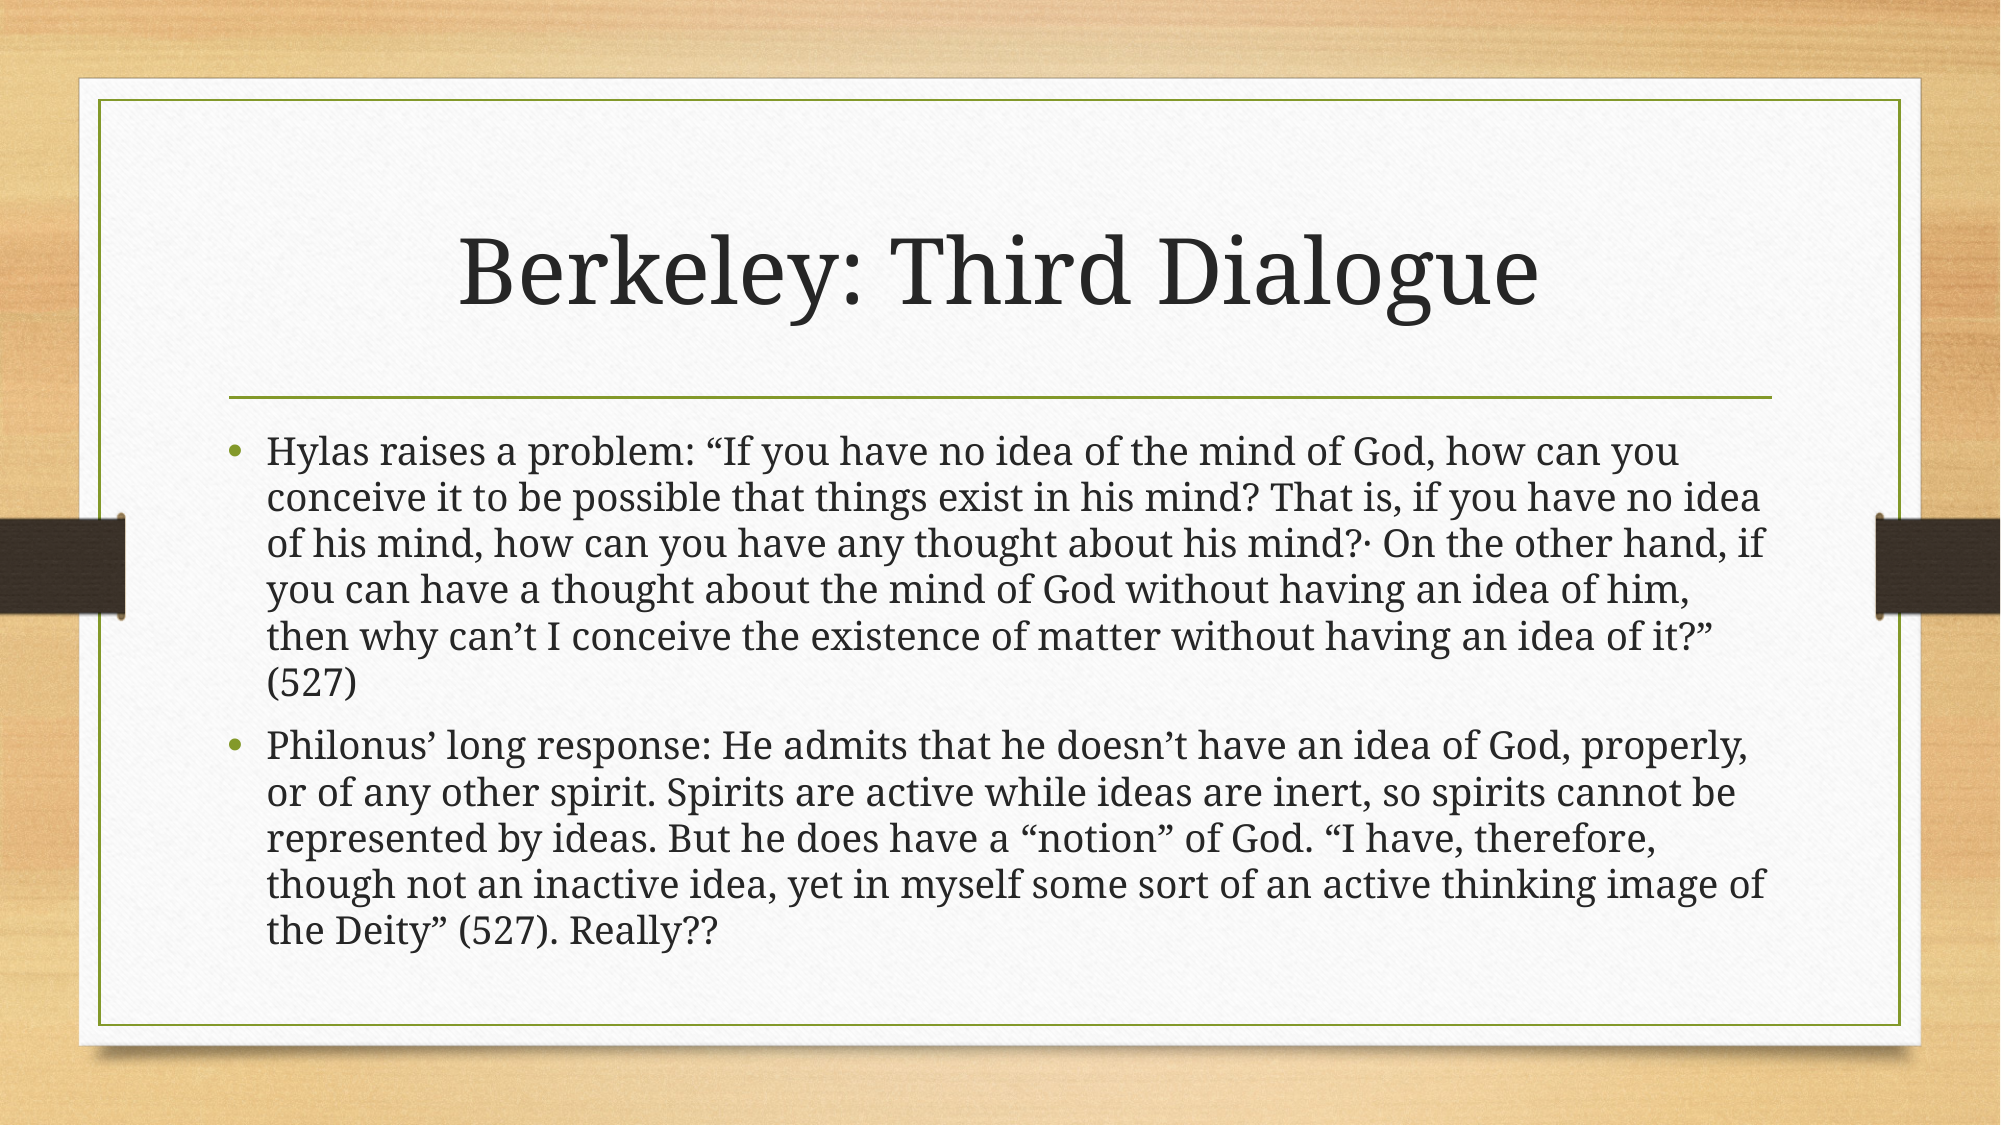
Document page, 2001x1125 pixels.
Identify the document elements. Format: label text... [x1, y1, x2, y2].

picture [0, 0, 2001, 1125]
list Hylas raises a problem: “If you have no idea of the mind of God, how can you conceive it to be possible that things exist in his mind? That is, if you have no idea of his mind, how can you have any thought about his mind?· On the other hand, if you can have a thought about the mind of God without having an idea of him, then why can’t I conceive the existence of matter without having an idea of it?” (527) Philonus’ long response: He admits that he doesn’t have an idea of God, properly, or of any other spirit. Spirits are active while ideas are inert, so spirits cannot be represented by ideas. But he does have a “notion” of God. “I have, therefore, though not an inactive idea, yet in myself some sort of an active thinking image of the Deity” (527). Really?? [212, 419, 1788, 964]
title Berkeley: Third Dialogue [212, 161, 1788, 375]
